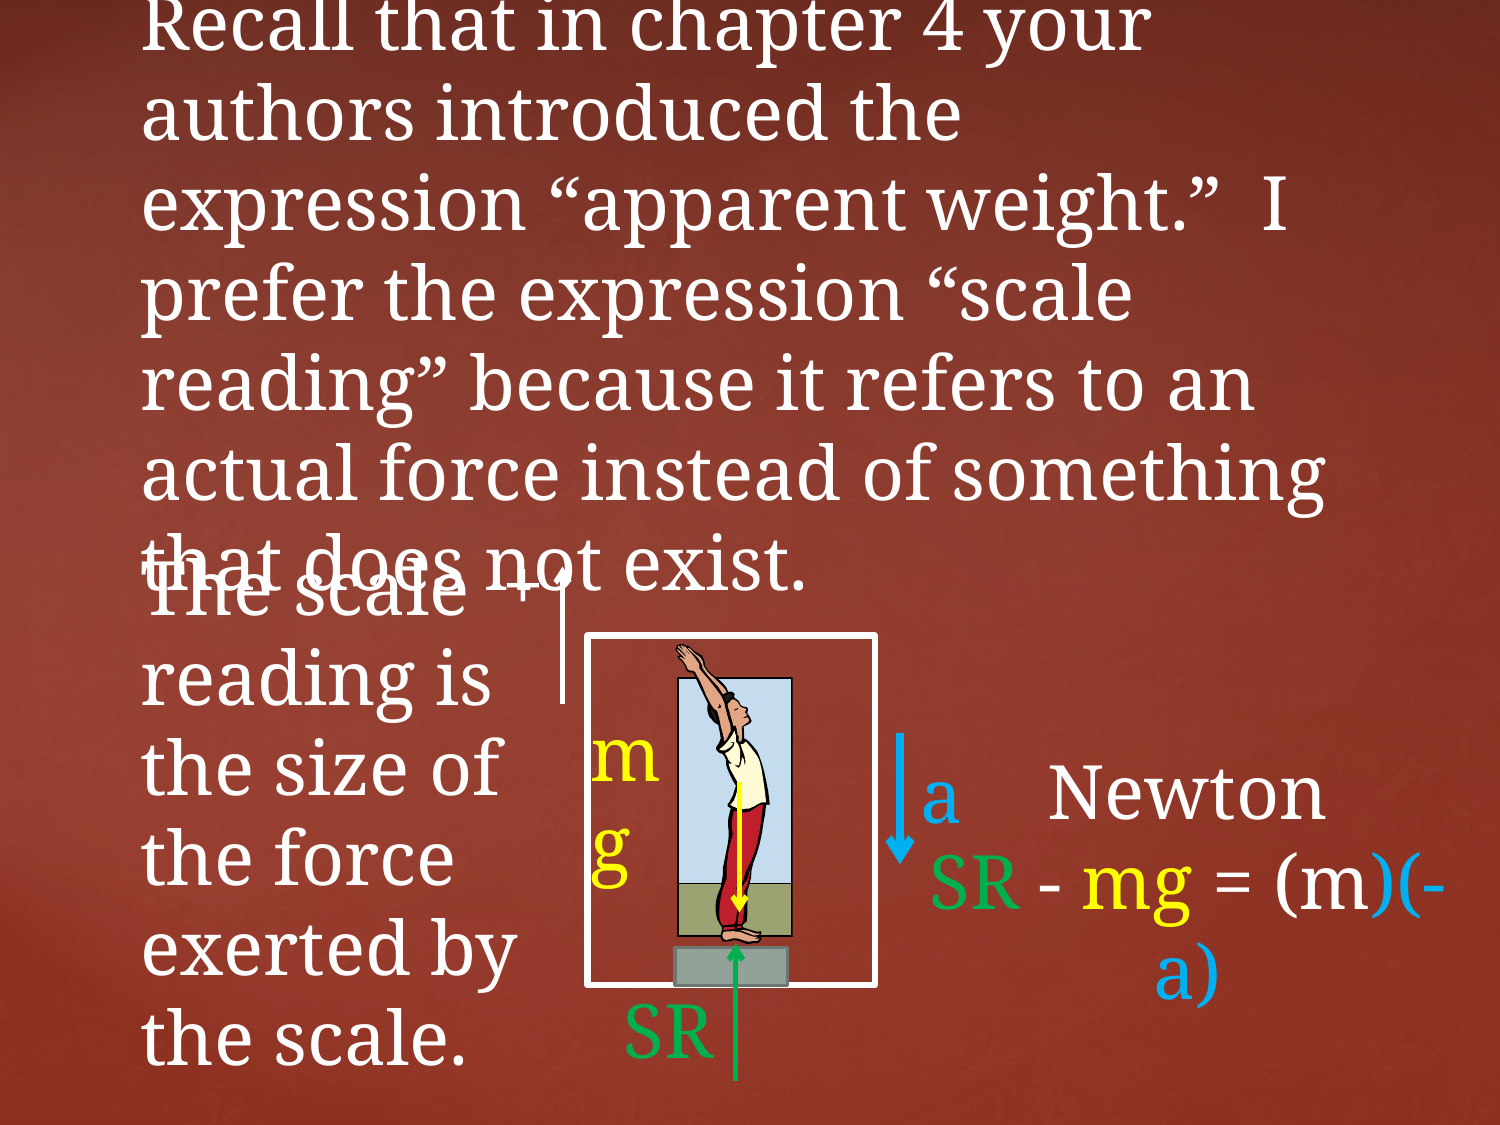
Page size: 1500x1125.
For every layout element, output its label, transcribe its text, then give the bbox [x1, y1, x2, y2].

text_box Newton SR - mg = (m)(-a) [1004, 798, 1469, 1022]
text_box The scale reading is the size of the force exerted by the scale. [125, 600, 478, 1088]
title Recall that in chapter 4 your authors introduced the expression “apparent weight.” I prefer the expression “scale reading” because it refers to an actual force instead of something that does not exist. [125, 62, 1363, 613]
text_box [486, 522, 994, 1082]
